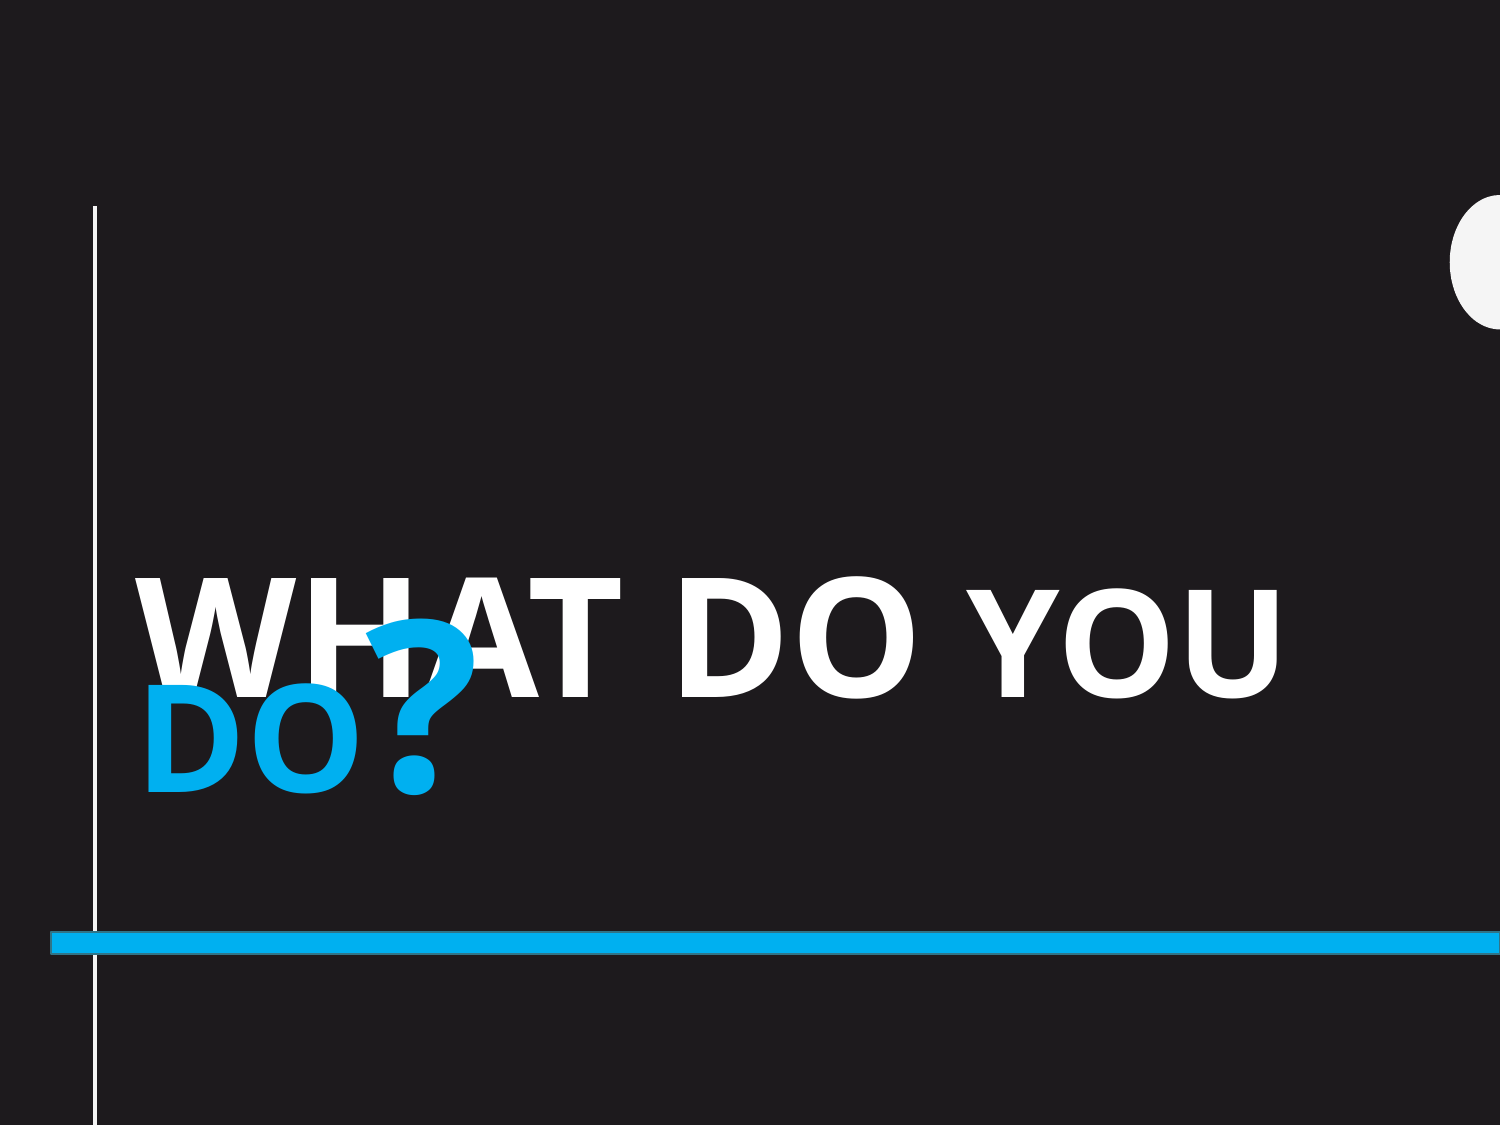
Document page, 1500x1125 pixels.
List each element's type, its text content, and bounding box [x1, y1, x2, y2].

text_box [50, 931, 120, 955]
title What do you do? [120, 612, 1500, 1063]
